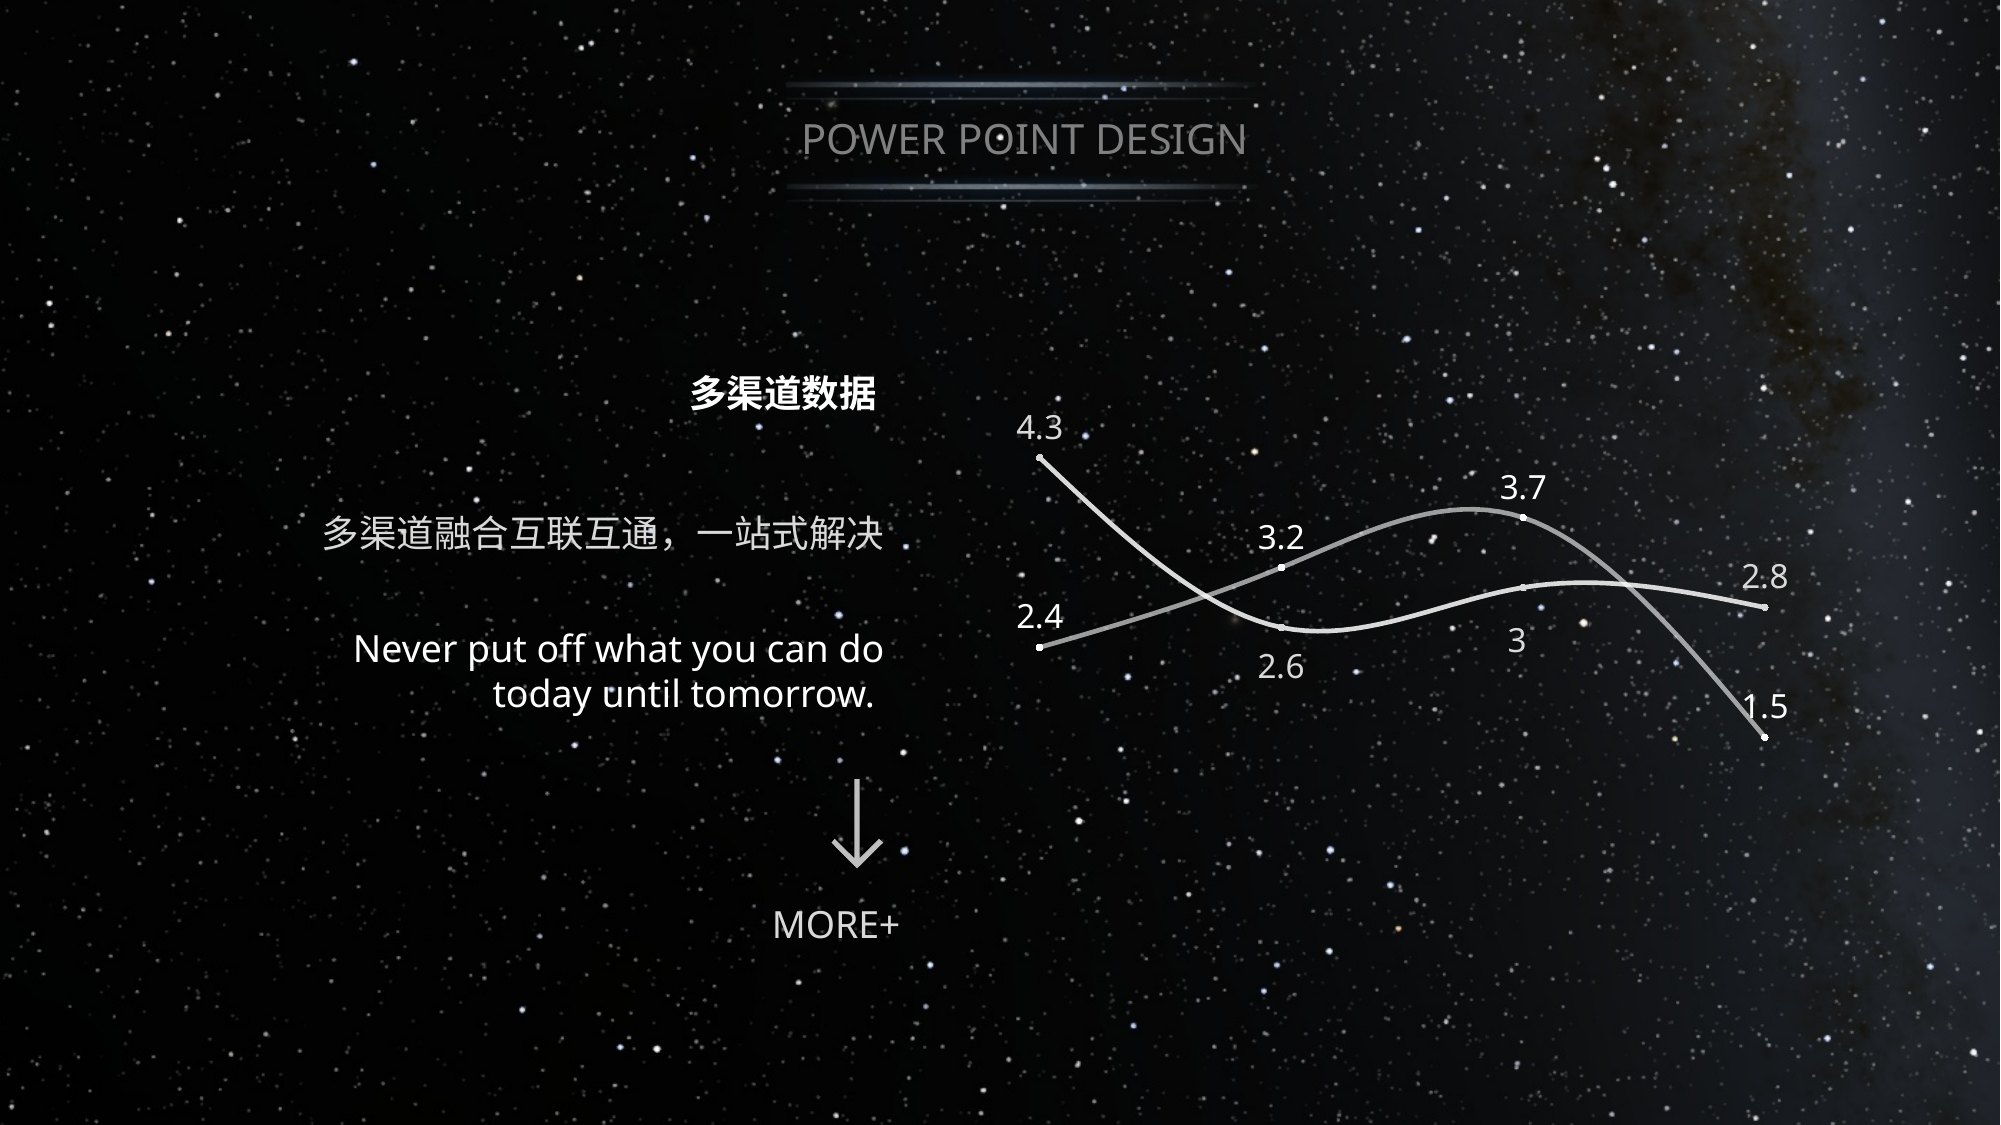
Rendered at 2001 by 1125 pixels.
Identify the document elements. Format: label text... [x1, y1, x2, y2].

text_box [831, 778, 884, 869]
picture [0, 0, 2000, 1125]
chart [898, 377, 1906, 898]
text_box 多渠道数据 [674, 362, 900, 423]
text_box Never put off what you can do today until tomorrow. [284, 617, 898, 723]
text_box POWER POINT DESIGN [786, 105, 1327, 171]
text_box 多渠道融合互联互通，一站式解决 [307, 502, 898, 562]
text_box MORE+ [747, 893, 916, 954]
